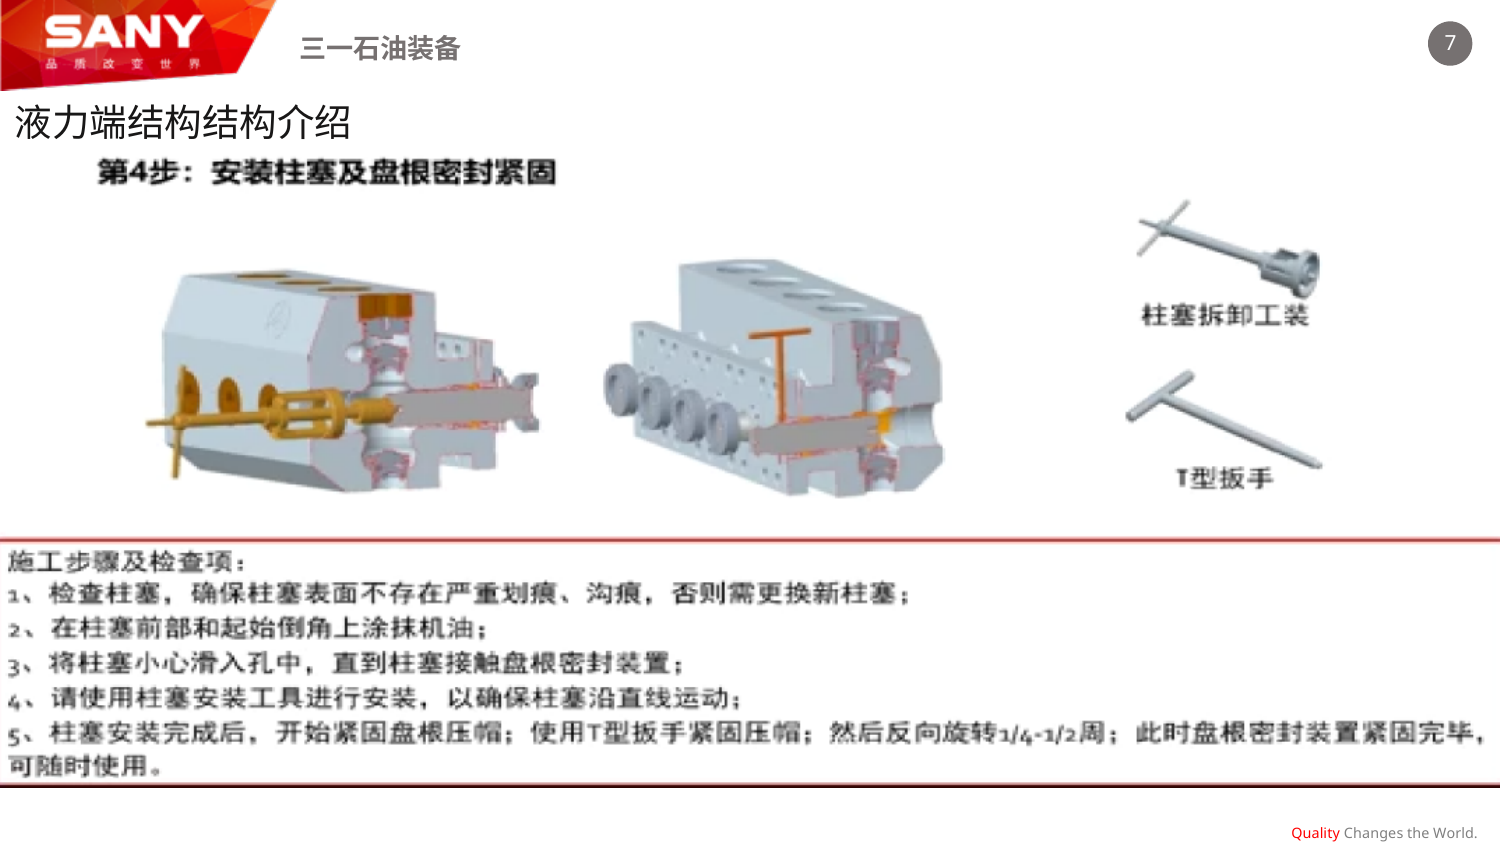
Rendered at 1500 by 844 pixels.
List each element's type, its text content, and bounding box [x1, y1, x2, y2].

picture [0, 0, 278, 91]
text_box 液力端结构结构介绍 [0, 91, 621, 152]
picture [0, 152, 1500, 788]
